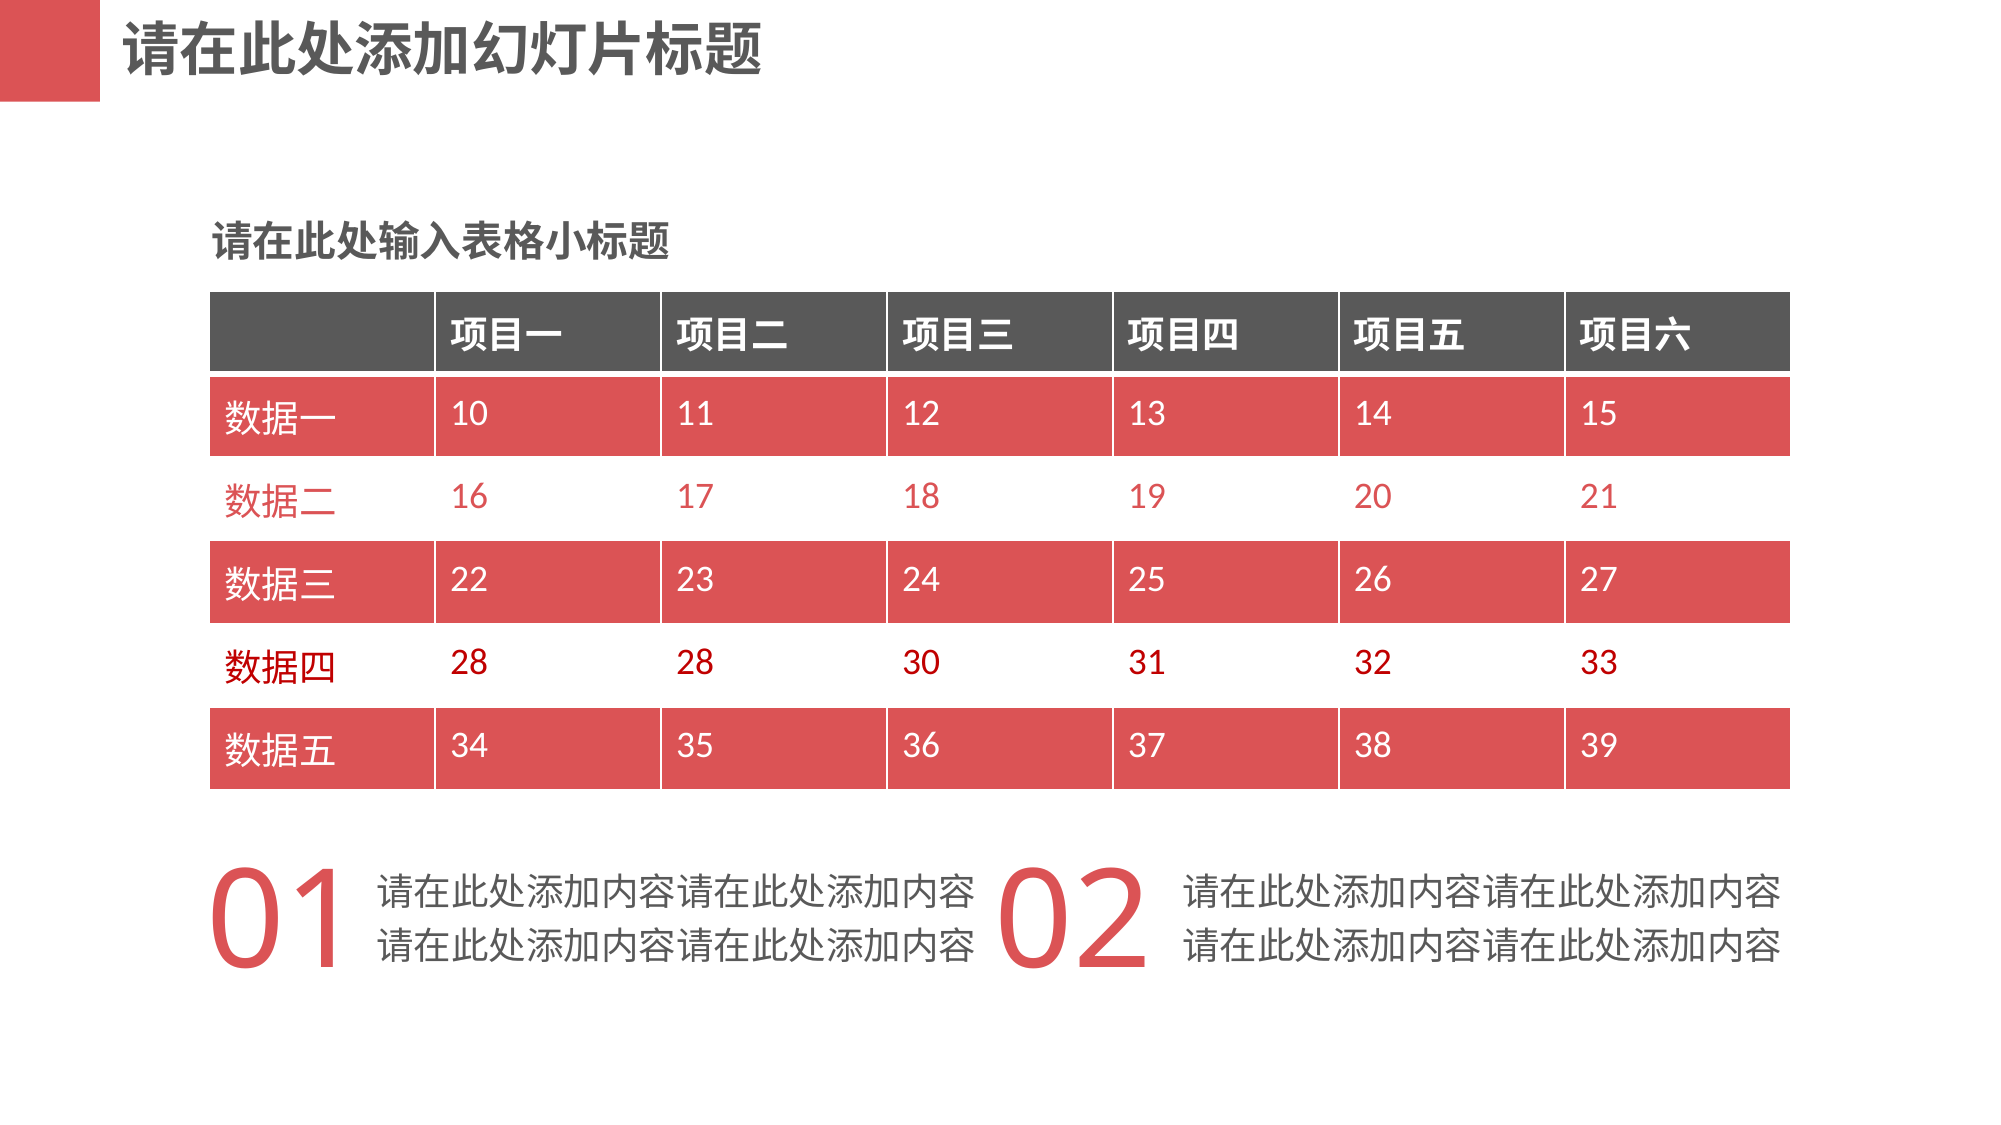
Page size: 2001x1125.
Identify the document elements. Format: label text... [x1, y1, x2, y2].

table_header 项目二 [662, 292, 886, 371]
table_cell 数据二 [210, 458, 434, 539]
table_cell 34 [436, 708, 660, 789]
table_cell 数据四 [210, 624, 434, 706]
table_cell 20 [1340, 458, 1564, 539]
table_cell 10 [436, 377, 660, 456]
table_cell 18 [888, 458, 1112, 539]
table_cell 25 [1114, 541, 1338, 623]
table_cell 16 [436, 458, 660, 539]
table_cell 14 [1340, 377, 1564, 456]
table_cell 37 [1114, 708, 1338, 789]
table_cell 32 [1340, 624, 1564, 706]
table_cell 19 [1114, 458, 1338, 539]
table_cell 35 [662, 708, 886, 789]
table_header 项目一 [436, 292, 660, 371]
table_header 项目四 [1114, 292, 1338, 371]
table_cell 26 [1340, 541, 1564, 623]
table_cell 11 [662, 377, 886, 456]
text_box 请在此处输入表格小标题 [196, 197, 912, 273]
table_cell 36 [888, 708, 1112, 789]
table_cell 数据五 [210, 708, 434, 789]
table_cell 13 [1114, 377, 1338, 456]
table_cell 23 [662, 541, 886, 623]
table_cell 30 [888, 624, 1112, 706]
table_cell 12 [888, 377, 1112, 456]
text_box 01 [191, 822, 395, 1003]
table_header [210, 292, 434, 371]
text_box 请在此处添加内容请在此处添加内容请在此处添加内容请在此处添加内容 [1167, 851, 1829, 974]
text_box 请在此处添加内容请在此处添加内容请在此处添加内容请在此处添加内容 [361, 851, 979, 974]
table_header 项目六 [1566, 292, 1790, 371]
table_cell 24 [888, 541, 1112, 623]
table_cell 数据一 [210, 377, 434, 456]
table_cell 21 [1566, 458, 1790, 539]
table_cell 31 [1114, 624, 1338, 706]
table_cell 28 [436, 624, 660, 706]
table_header 项目五 [1340, 292, 1564, 371]
table_cell 22 [436, 541, 660, 623]
table_cell 15 [1566, 377, 1790, 456]
text_box [0, 0, 101, 103]
table_cell 38 [1340, 708, 1564, 789]
text_box 02 [979, 822, 1250, 1002]
table_header 项目三 [888, 292, 1112, 371]
table_cell 28 [662, 624, 886, 706]
table_cell 27 [1566, 541, 1790, 623]
table_cell 数据三 [210, 541, 434, 623]
table_cell 39 [1566, 708, 1790, 789]
table_cell 17 [662, 458, 886, 539]
table_cell 33 [1566, 624, 1790, 706]
text_box 请在此处添加幻灯片标题 [106, 5, 843, 90]
